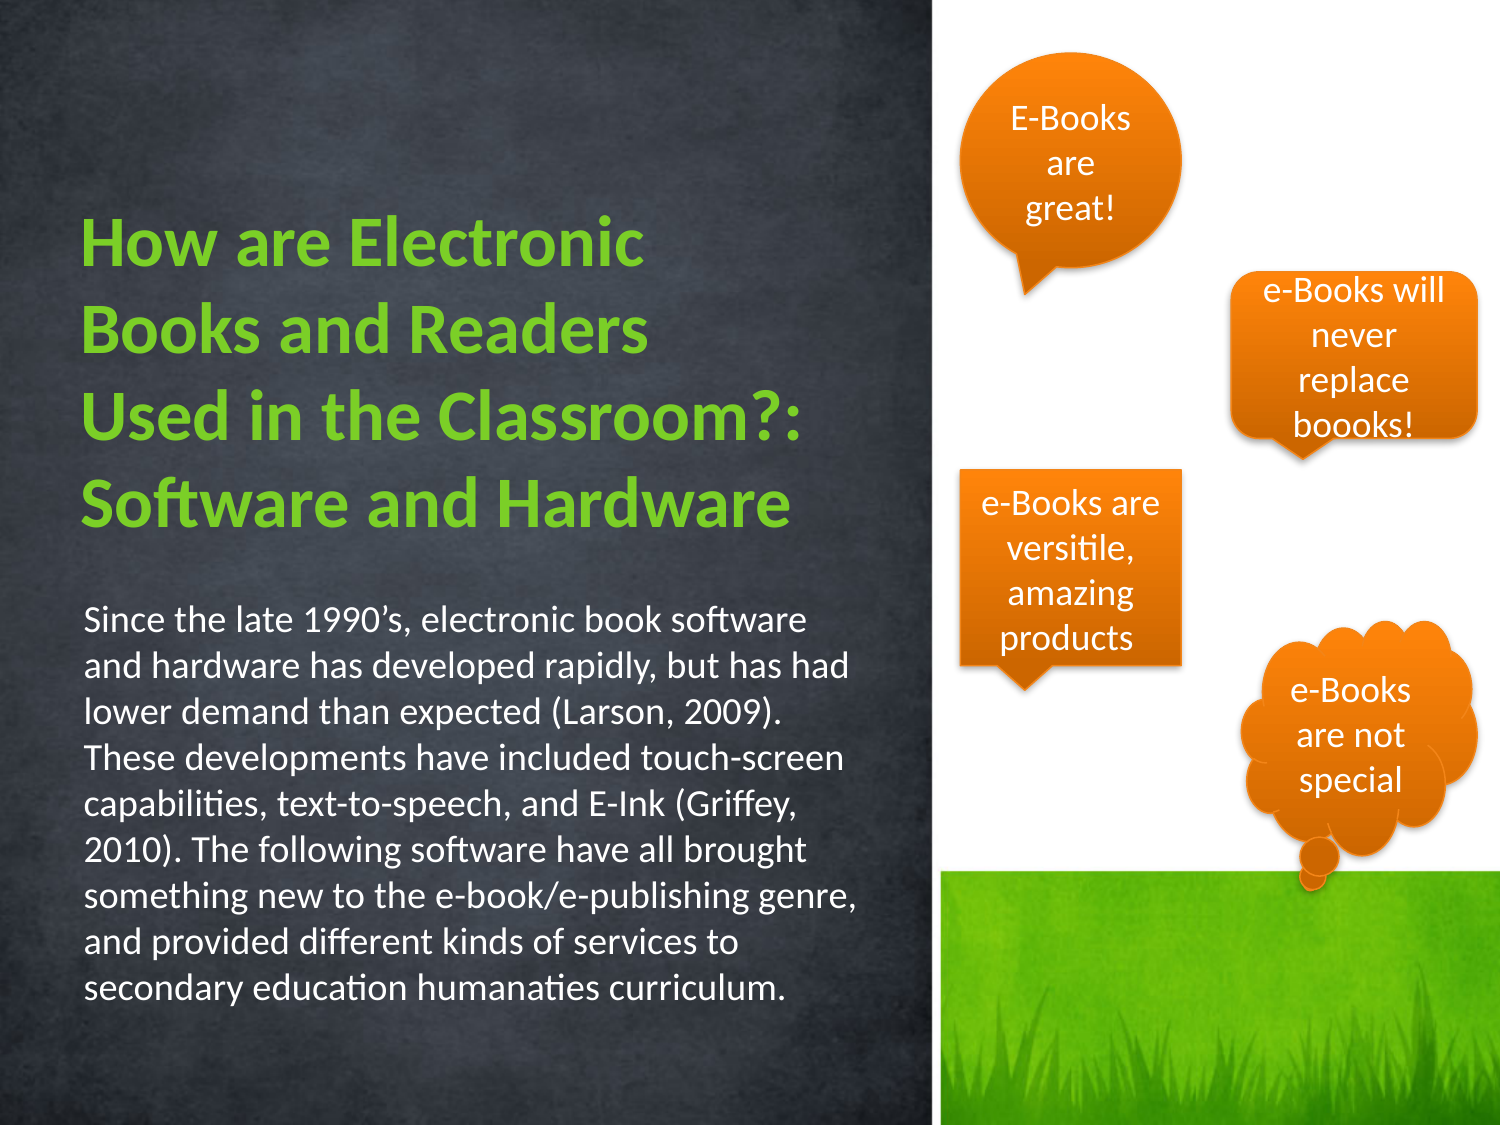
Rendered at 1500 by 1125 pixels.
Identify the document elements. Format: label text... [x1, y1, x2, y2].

picture [0, 0, 1500, 1125]
text_box e-Books are not special [1240, 620, 1478, 892]
text_box Since the late 1990’s, electronic book software and hardware has developed rapidly, but has had lower demand than expected (Larson, 2009). These developments have included touch-screen capabilities, text-to-speech, and E-Ink (Griffey, 2010). The following software have all brought something new to the e-book/e-publishing genre, and provided different kinds of services to secondary education humanaties curriculum. [68, 586, 882, 1023]
text_box E-Books are great! [959, 52, 1182, 296]
text_box e-Books will never replace boooks! [1230, 271, 1478, 460]
text_box How are Electronic Books and Readers Used in the Classroom?: Software and Hardware [65, 160, 828, 549]
text_box e-Books are versitile, amazing products [959, 469, 1182, 691]
